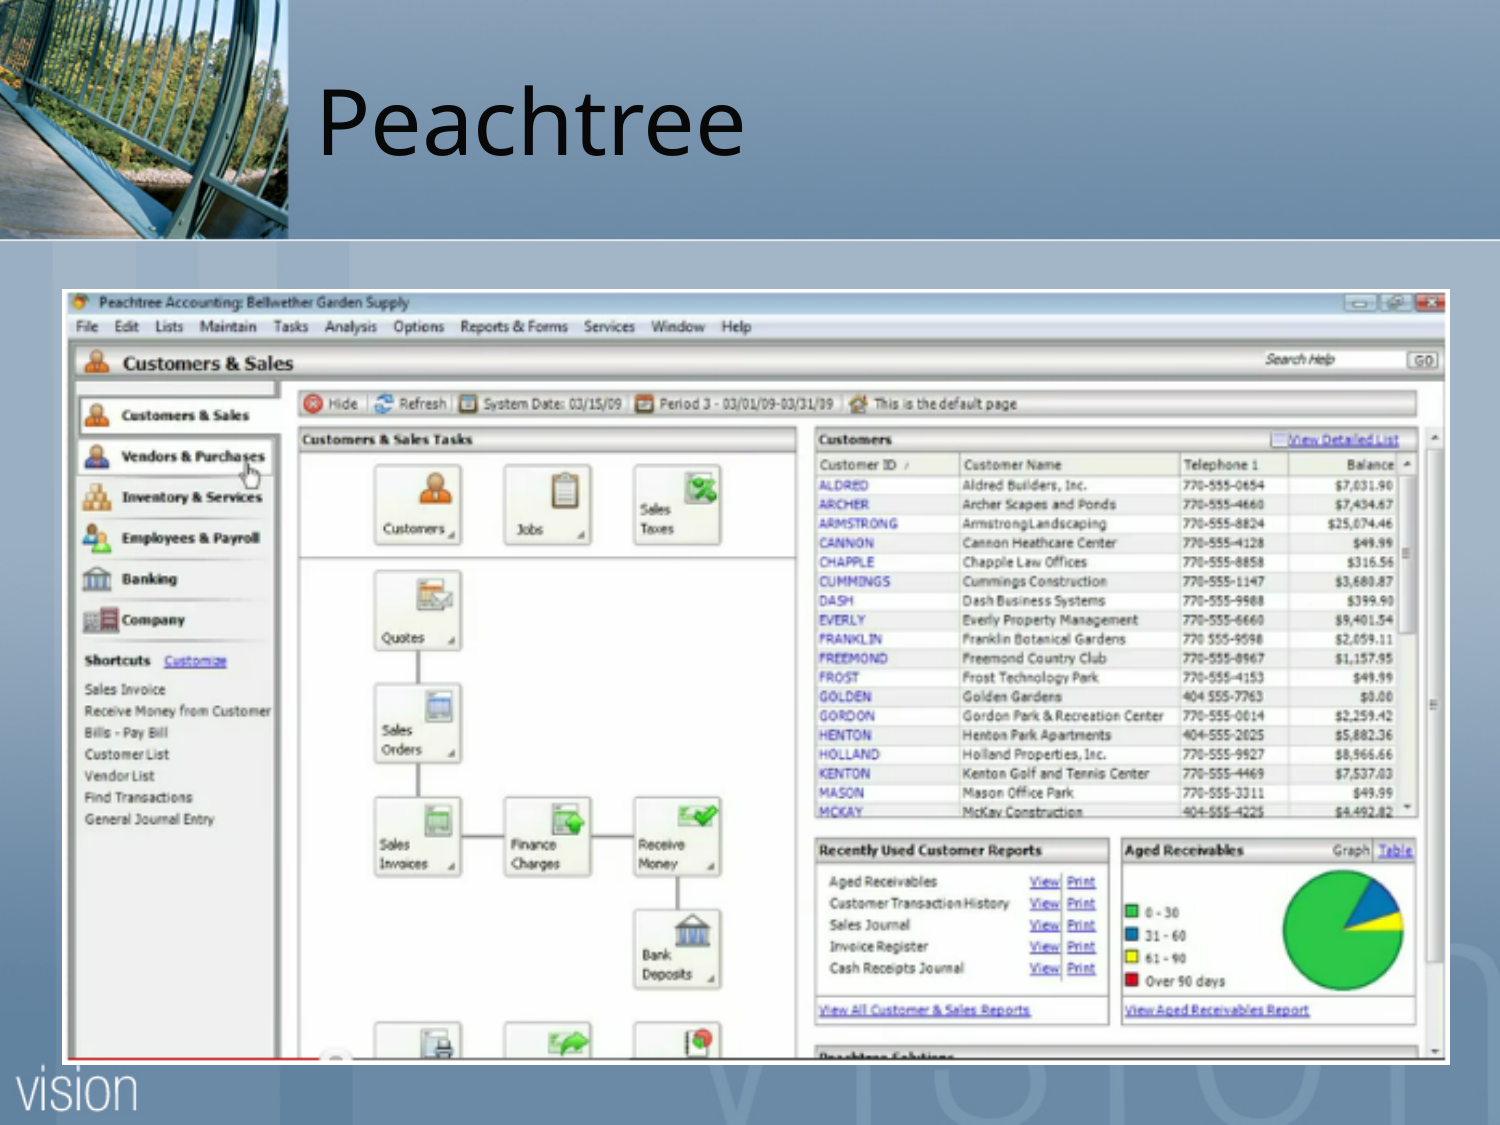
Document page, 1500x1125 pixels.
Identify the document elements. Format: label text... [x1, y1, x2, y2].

picture [0, 0, 1500, 1125]
title Peachtree [299, 30, 1462, 207]
